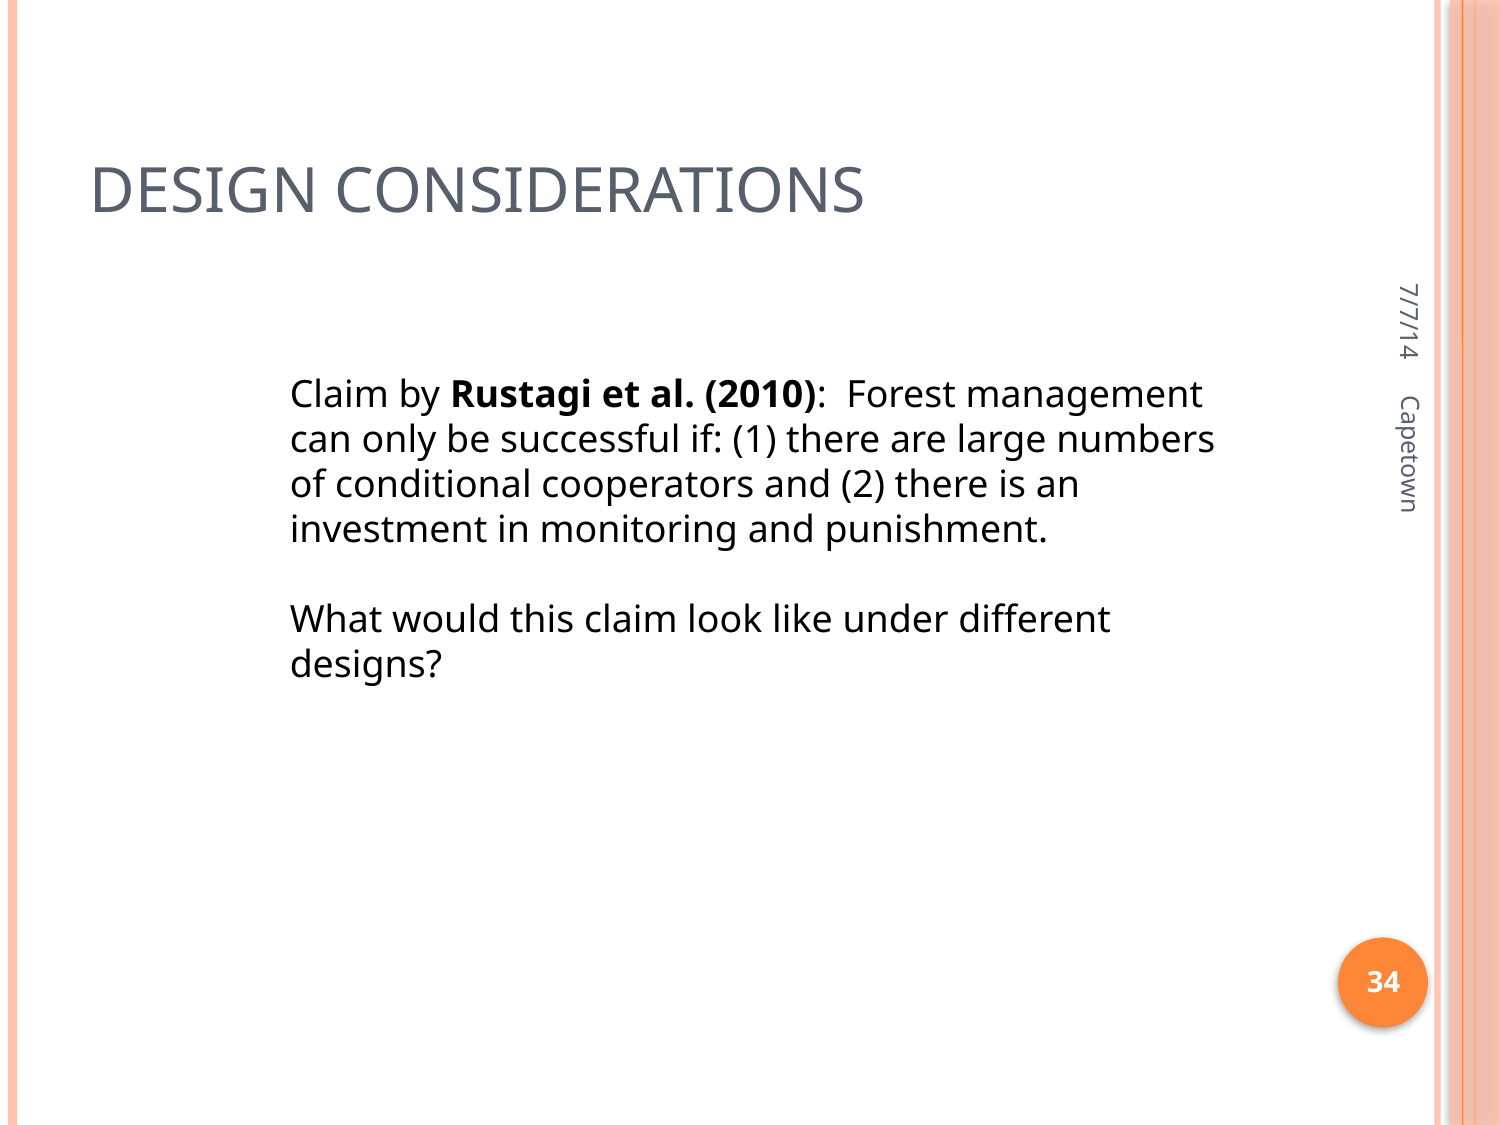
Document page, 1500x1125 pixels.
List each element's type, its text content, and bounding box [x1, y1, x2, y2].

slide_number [1378, 43, 1442, 374]
title Design Considerations [75, 45, 1300, 233]
slide_number 34 [1333, 940, 1434, 1027]
footer Capetown [1379, 380, 1440, 906]
text_box Claim by Rustagi et al. (2010): Forest management can only be successful if: (1) there are large numbers of conditional cooperators and (2) there is an investment in monitoring and punishment. What would this claim look like under different designs? [275, 362, 1234, 693]
